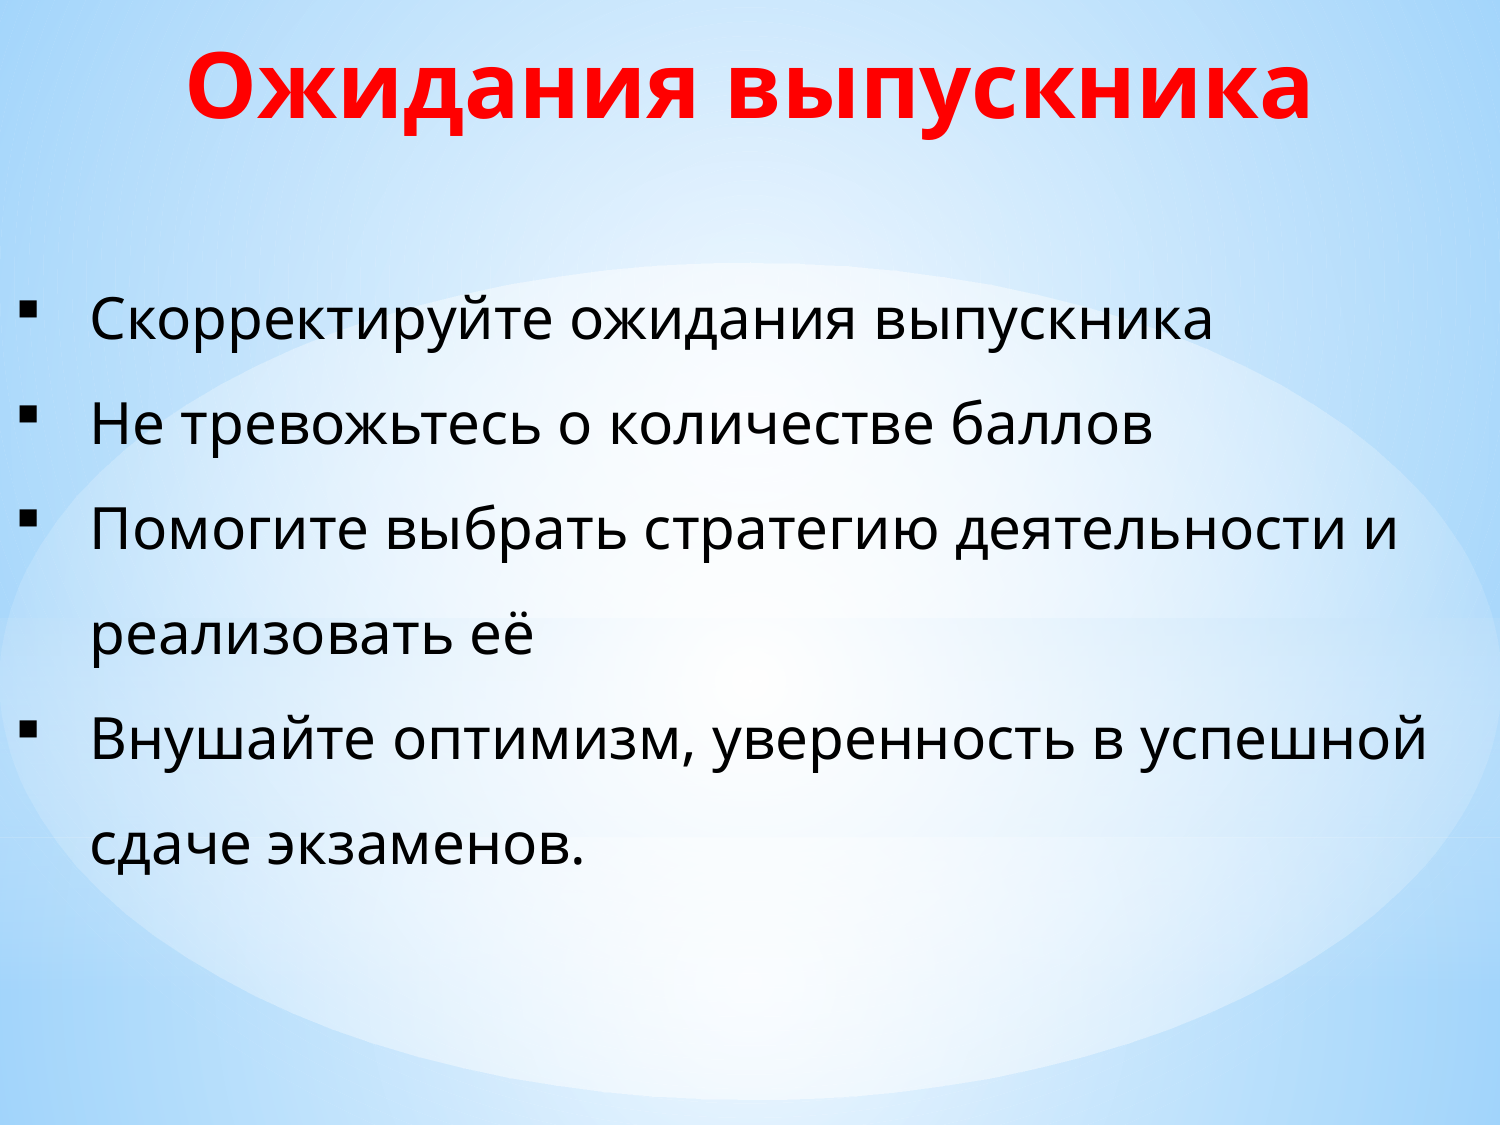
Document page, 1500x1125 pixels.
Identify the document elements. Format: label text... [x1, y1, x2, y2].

text_box Ожидания выпускника Скорректируйте ожидания выпускника Не тревожьтесь о количестве баллов Помогите выбрать стратегию деятельности и реализовать её Внушайте оптимизм, уверенность в успешной сдаче экзаменов. [0, 19, 1500, 884]
